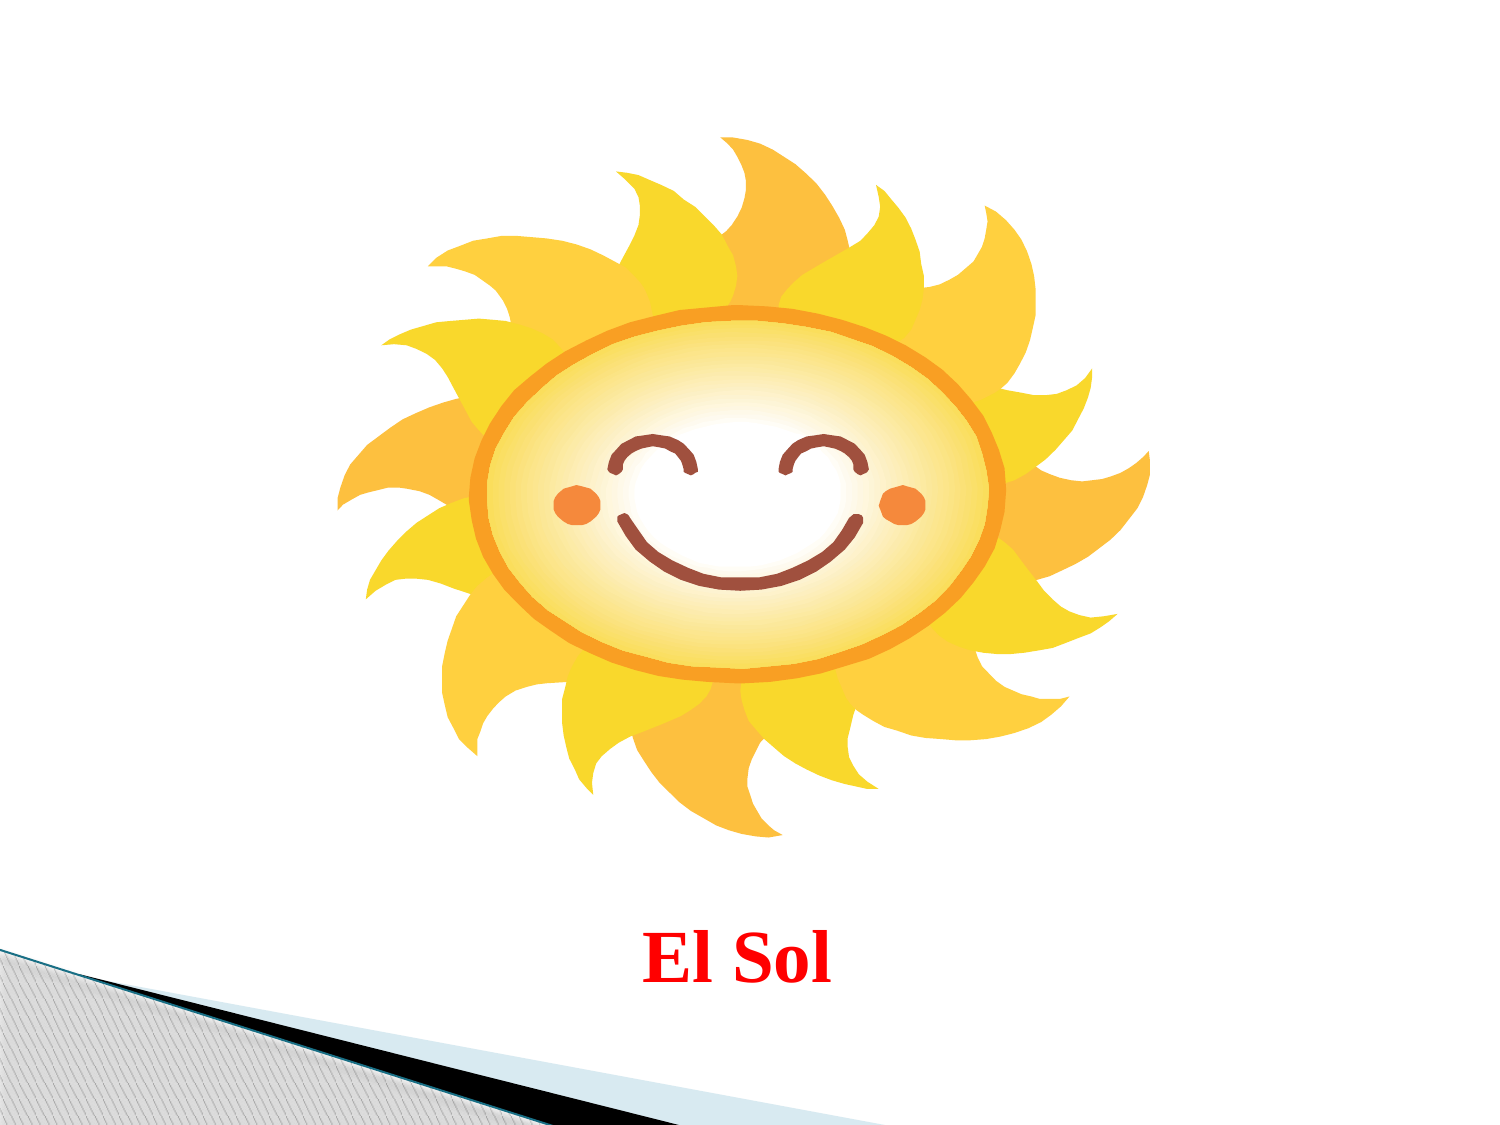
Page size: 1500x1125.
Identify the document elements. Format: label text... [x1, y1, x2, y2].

text_box El Sol [450, 899, 1025, 1005]
picture [337, 137, 1151, 838]
